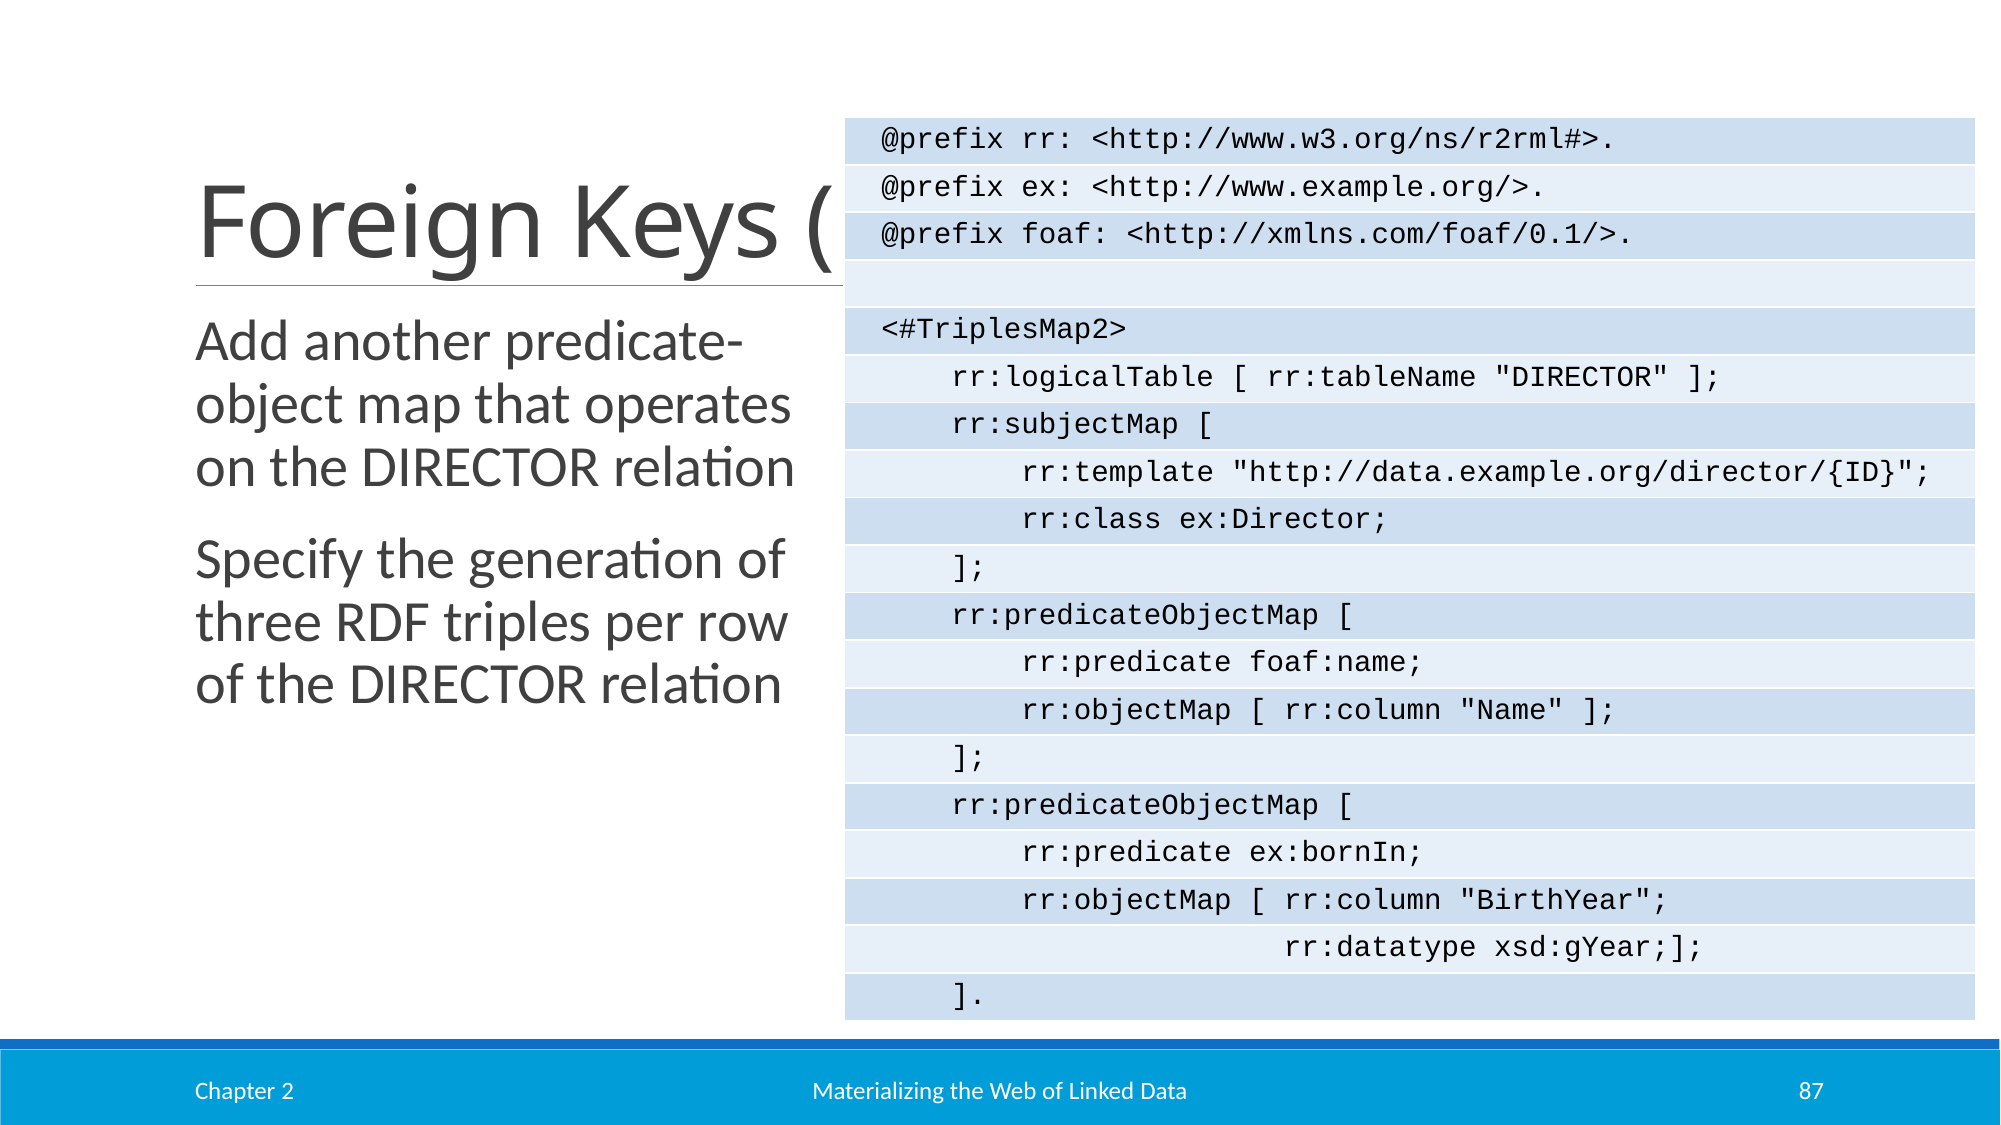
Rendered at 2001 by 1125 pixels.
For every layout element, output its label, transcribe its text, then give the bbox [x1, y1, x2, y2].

table_cell [845, 261, 1975, 306]
table_cell rr:objectMap [ rr:column "Name" ]; [845, 689, 1975, 734]
table_cell rr:predicate foaf:name; [845, 641, 1975, 687]
list Add another predicate-object map that operates on the DIRECTOR relation Specify the generation of three RDF triples per row of the DIRECTOR relation [180, 302, 849, 1022]
table_cell rr:template "http://data.example.org/director/{ID}"; [845, 451, 1975, 497]
table_cell rr:predicateObjectMap [ [845, 593, 1975, 639]
table_cell @prefix foaf: <http://xmlns.com/foaf/0.1/>. [845, 213, 1975, 259]
table_cell rr:objectMap [ rr:column "BirthYear"; [845, 879, 1975, 924]
slide_number 87 [1624, 1059, 1840, 1120]
title Foreign Keys (1) [180, 47, 1830, 285]
table_cell rr:subjectMap [ [845, 403, 1975, 449]
table_cell ]; [845, 736, 1975, 782]
table_cell ]; [845, 546, 1975, 592]
table_cell @prefix ex: <http://www.example.org/>. [845, 166, 1975, 211]
slide_number Chapter 2 [180, 1059, 586, 1120]
table_cell rr:datatype xsd:gYear;]; [845, 926, 1975, 972]
table_cell rr:logicalTable [ rr:tableName "DIRECTOR" ]; [845, 356, 1975, 402]
table_cell rr:predicateObjectMap [ [845, 784, 1975, 829]
table_header @prefix rr: <http://www.w3.org/ns/r2rml#>. [845, 118, 1975, 164]
table_cell rr:predicate ex:bornIn; [845, 831, 1975, 877]
table_cell ]. [845, 974, 1975, 1020]
footer Materializing the Web of Linked Data [604, 1059, 1396, 1120]
table_cell rr:class ex:Director; [845, 498, 1975, 544]
table_cell <#TriplesMap2> [845, 308, 1975, 354]
